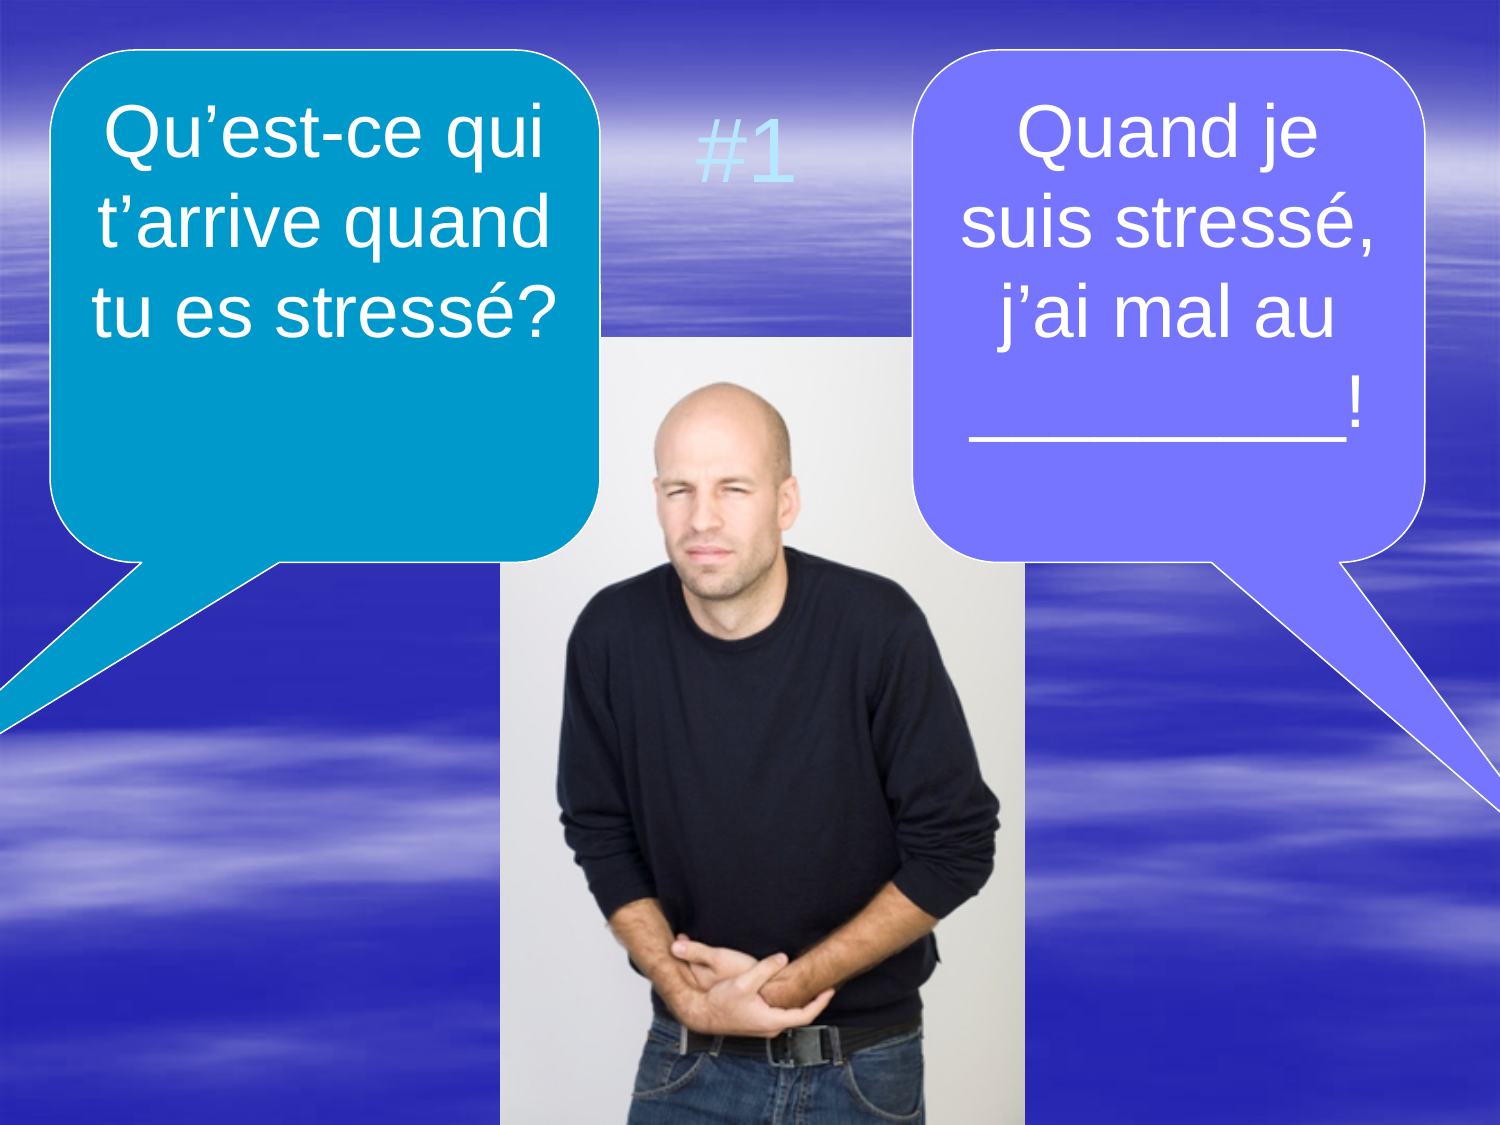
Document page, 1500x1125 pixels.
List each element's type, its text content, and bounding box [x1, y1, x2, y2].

picture [499, 337, 1025, 1125]
text_box Qu’est-ce qui t’arrive quand tu es stressé? [0, 255, 600, 734]
text_box Quand je suis stressé, j’ai mal au _________! [912, 255, 1500, 812]
title #1 [49, 37, 1446, 255]
